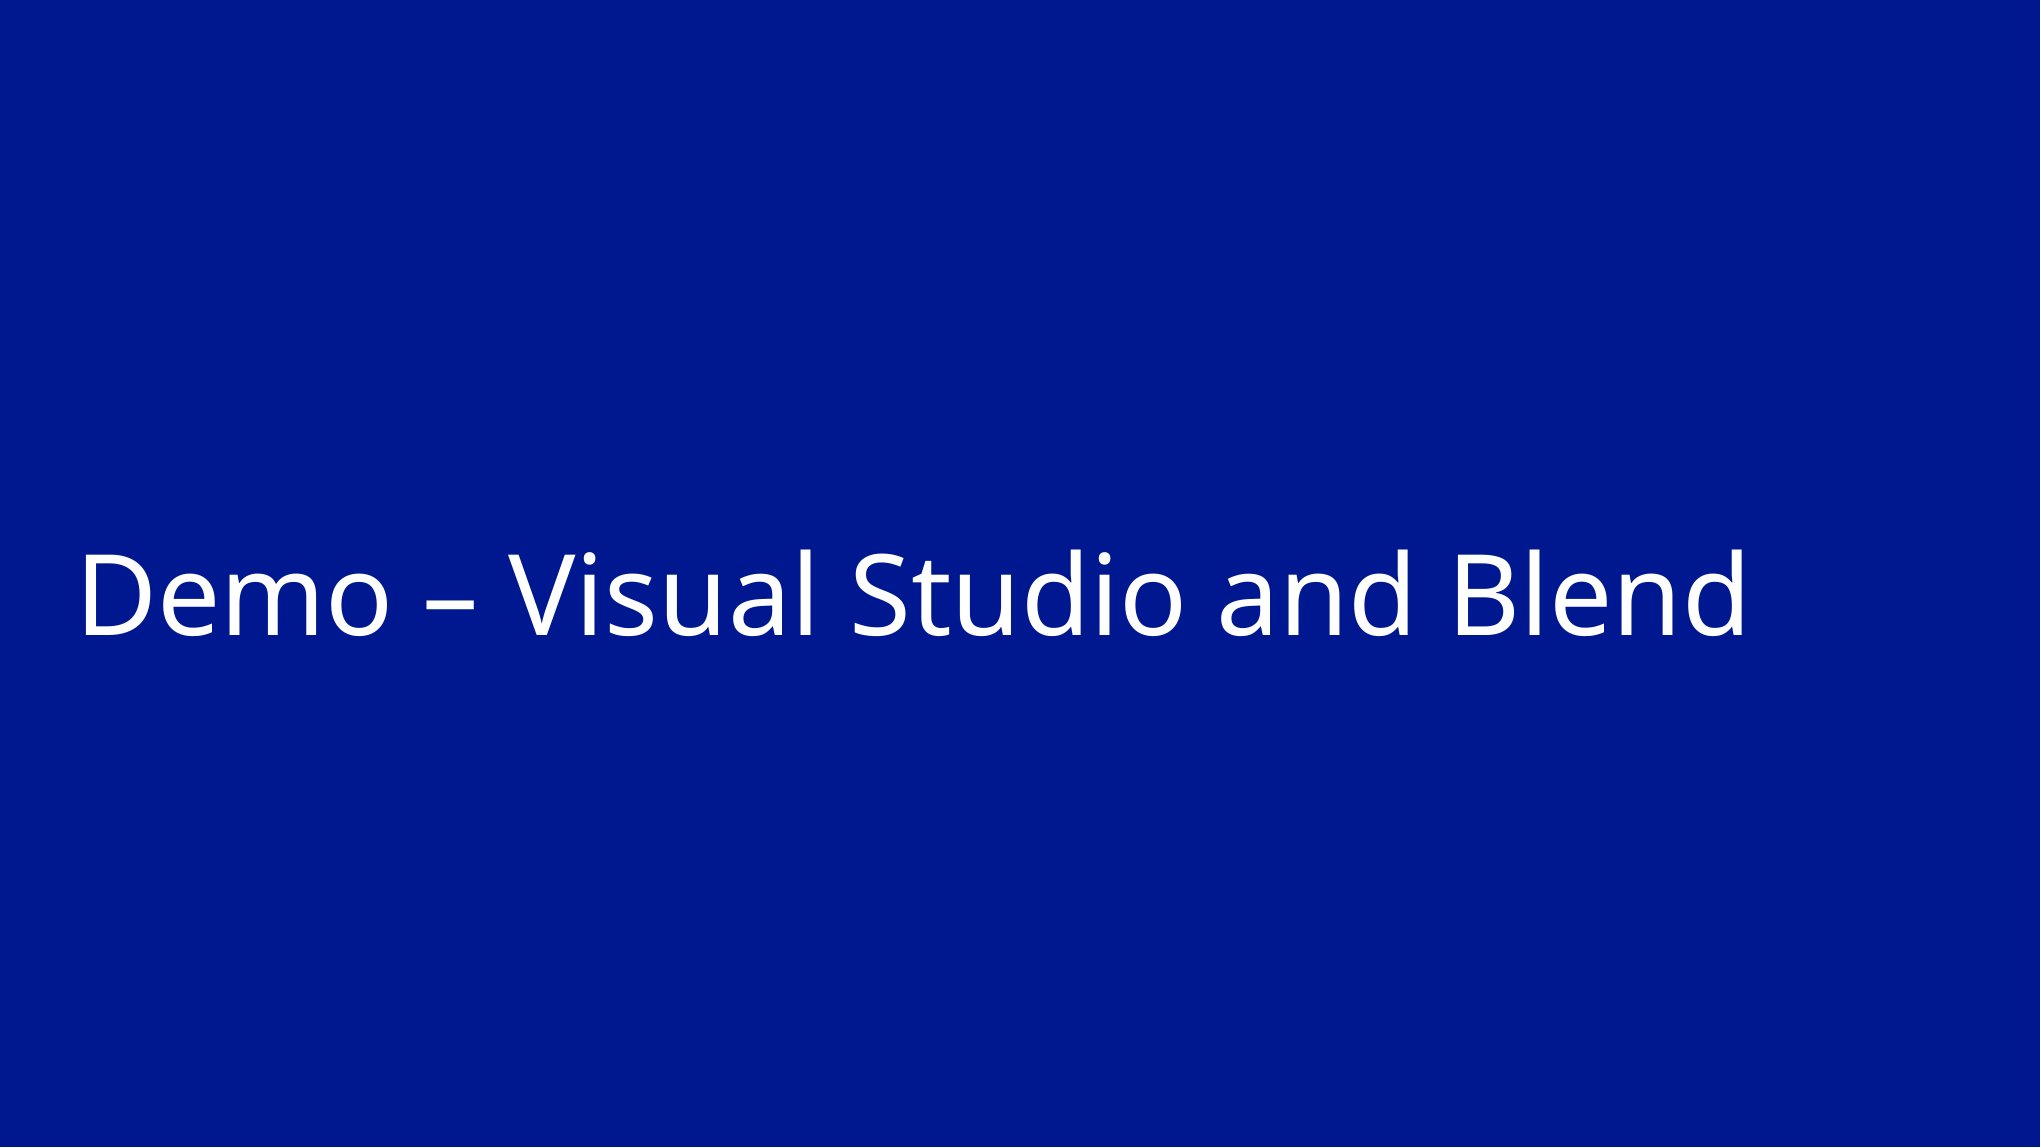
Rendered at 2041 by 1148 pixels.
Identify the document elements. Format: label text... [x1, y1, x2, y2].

title Demo – Visual Studio and Blend [45, 498, 1996, 649]
